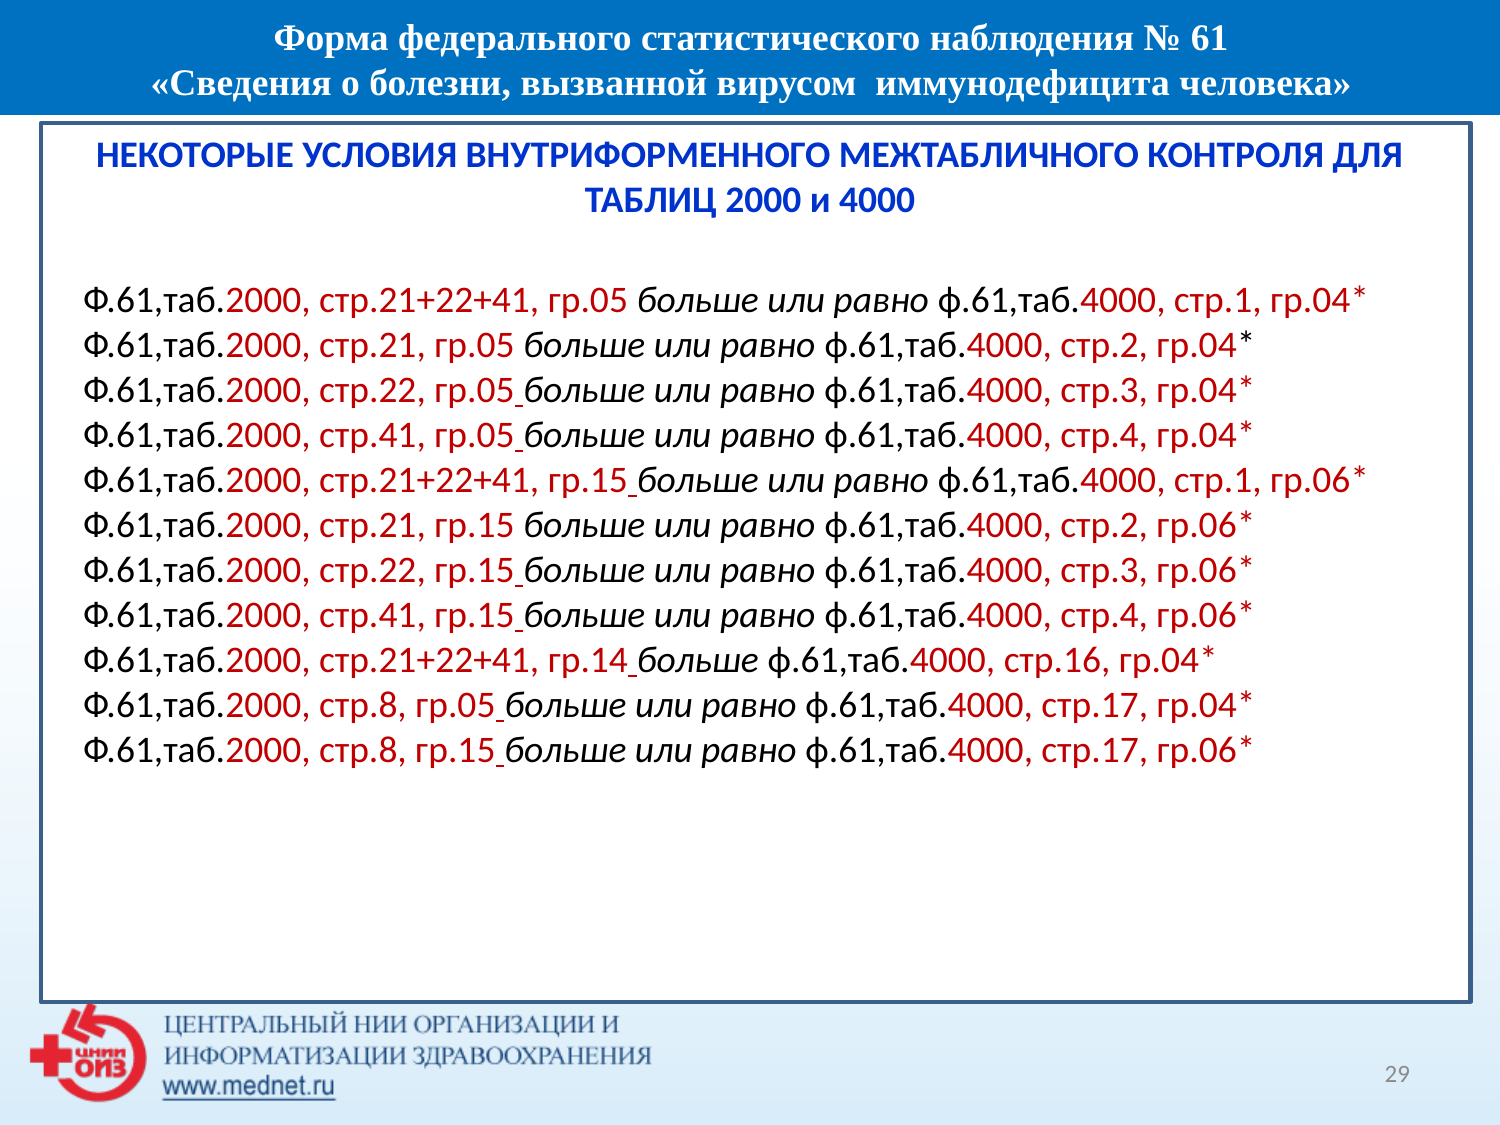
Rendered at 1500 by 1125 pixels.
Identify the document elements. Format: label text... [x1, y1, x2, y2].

text_box НЕКОТОРЫЕ УСЛОВИЯ ВНУТРИФОРМЕННОГО МЕЖТАБЛИЧНОГО КОНТРОЛЯ ДЛЯ ТАБЛИЦ 2000 и 4000 [48, 123, 1452, 228]
picture [0, 117, 1500, 1125]
text_box Ф.61,таб.2000, стр.21+22+41, гр.05 больше или равно ф.61,таб.4000, стр.1, гр.04* Ф.61,таб.2000, стр.21, гр.05 больше или равно ф.61,таб.4000, стр.2, гр.04* Ф.61,таб.2000, стр.22, гр.05 больше или равно ф.61,таб.4000, стр.3, гр.04* Ф.61,таб.2000, стр.41, гр.05 больше или равно ф.61,таб.4000, стр.4, гр.04* Ф.61,таб.2000, стр.21+22+41, гр.15 больше или равно ф.61,таб.4000, стр.1, гр.06* Ф.61,таб.2000, стр.21, гр.15 больше или равно ф.61,таб.4000, стр.2, гр.06* Ф.61,таб.2000, стр.22, гр.15 больше или равно ф.61,таб.4000, стр.3, гр.06* Ф.61,таб.2000, стр.41, гр.15 больше или равно ф.61,таб.4000, стр.4, гр.06* Ф.61,таб.2000, стр.21+22+41, гр.14 больше ф.61,таб.4000, стр.16, гр.04* Ф.61,таб.2000, стр.8, гр.05 больше или равно ф.61,таб.4000, стр.17, гр.04* Ф.61,таб.2000, стр.8, гр.15 больше или равно ф.61,таб.4000, стр.17, гр.06* [68, 267, 1385, 777]
text_box [39, 121, 1473, 1004]
text_box Форма федерального статистического наблюдения № 61 «Сведения о болезни, вызванной вирусом иммунодефицита человека» [0, 0, 1500, 117]
slide_number 29 [1074, 1042, 1425, 1103]
